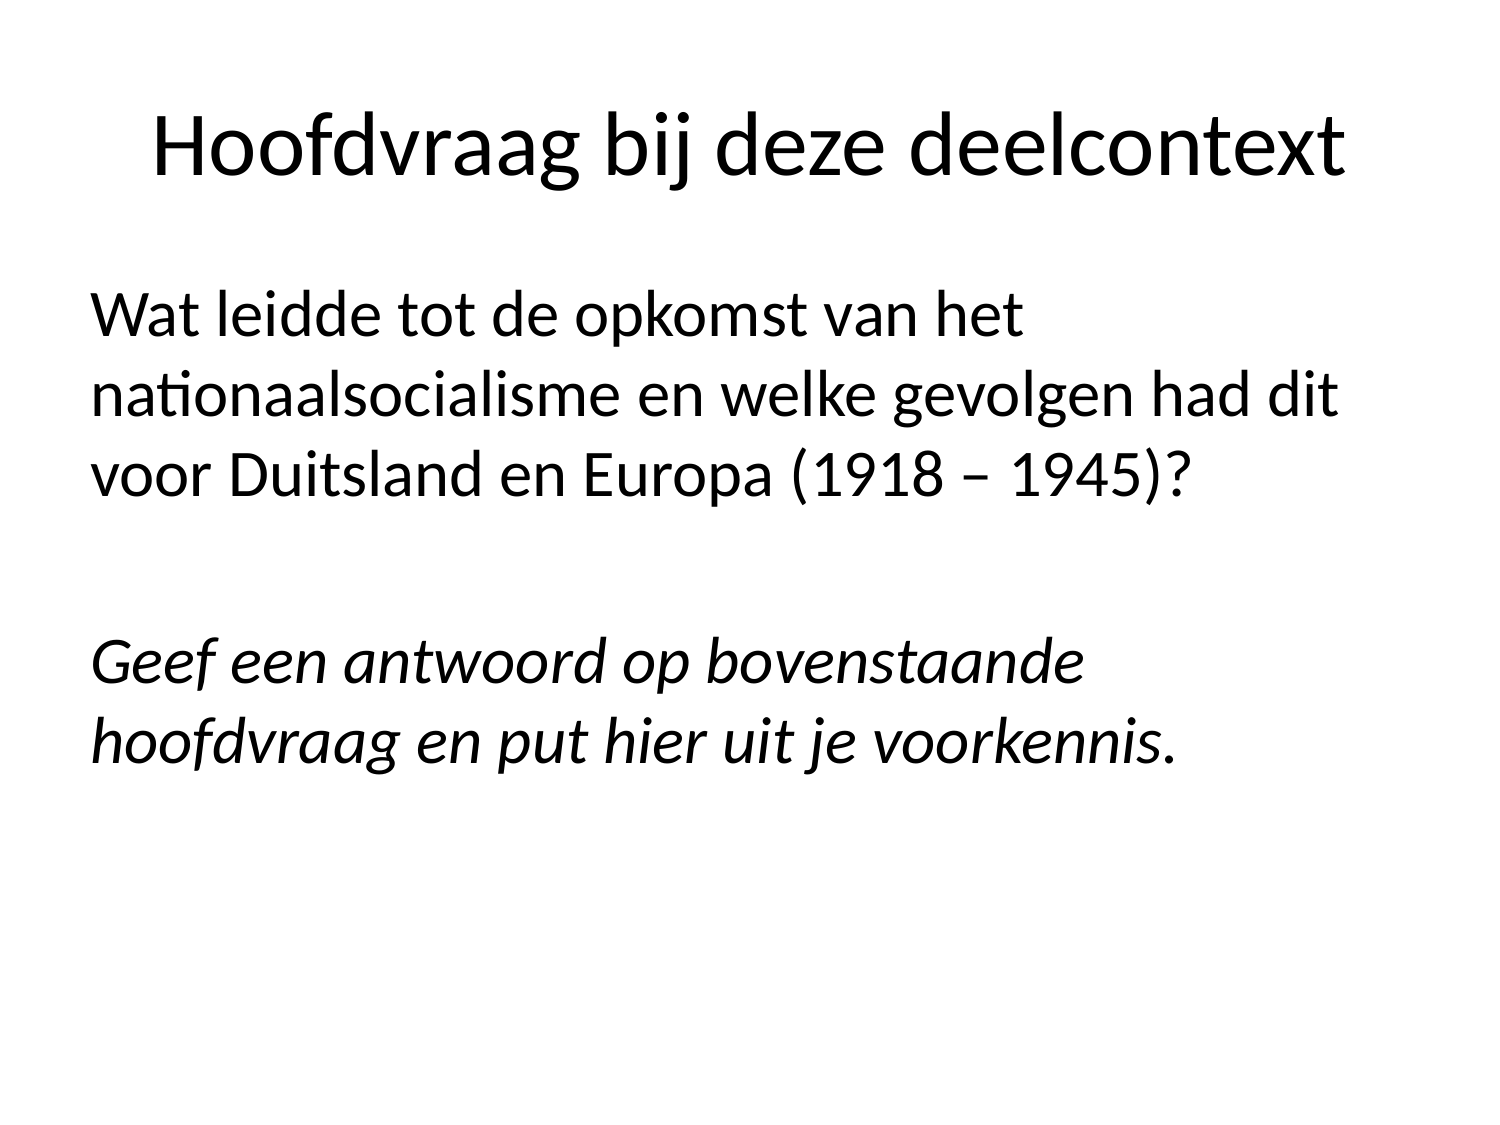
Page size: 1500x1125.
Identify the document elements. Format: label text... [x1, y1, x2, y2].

list Wat leidde tot de opkomst van het nationaalsocialisme en welke gevolgen had dit voor Duitsland en Europa (1918 – 1945)? Geef een antwoord op bovenstaande hoofdvraag en put hier uit je voorkennis. [75, 262, 1425, 1005]
title Hoofdvraag bij deze deelcontext [75, 45, 1425, 233]
